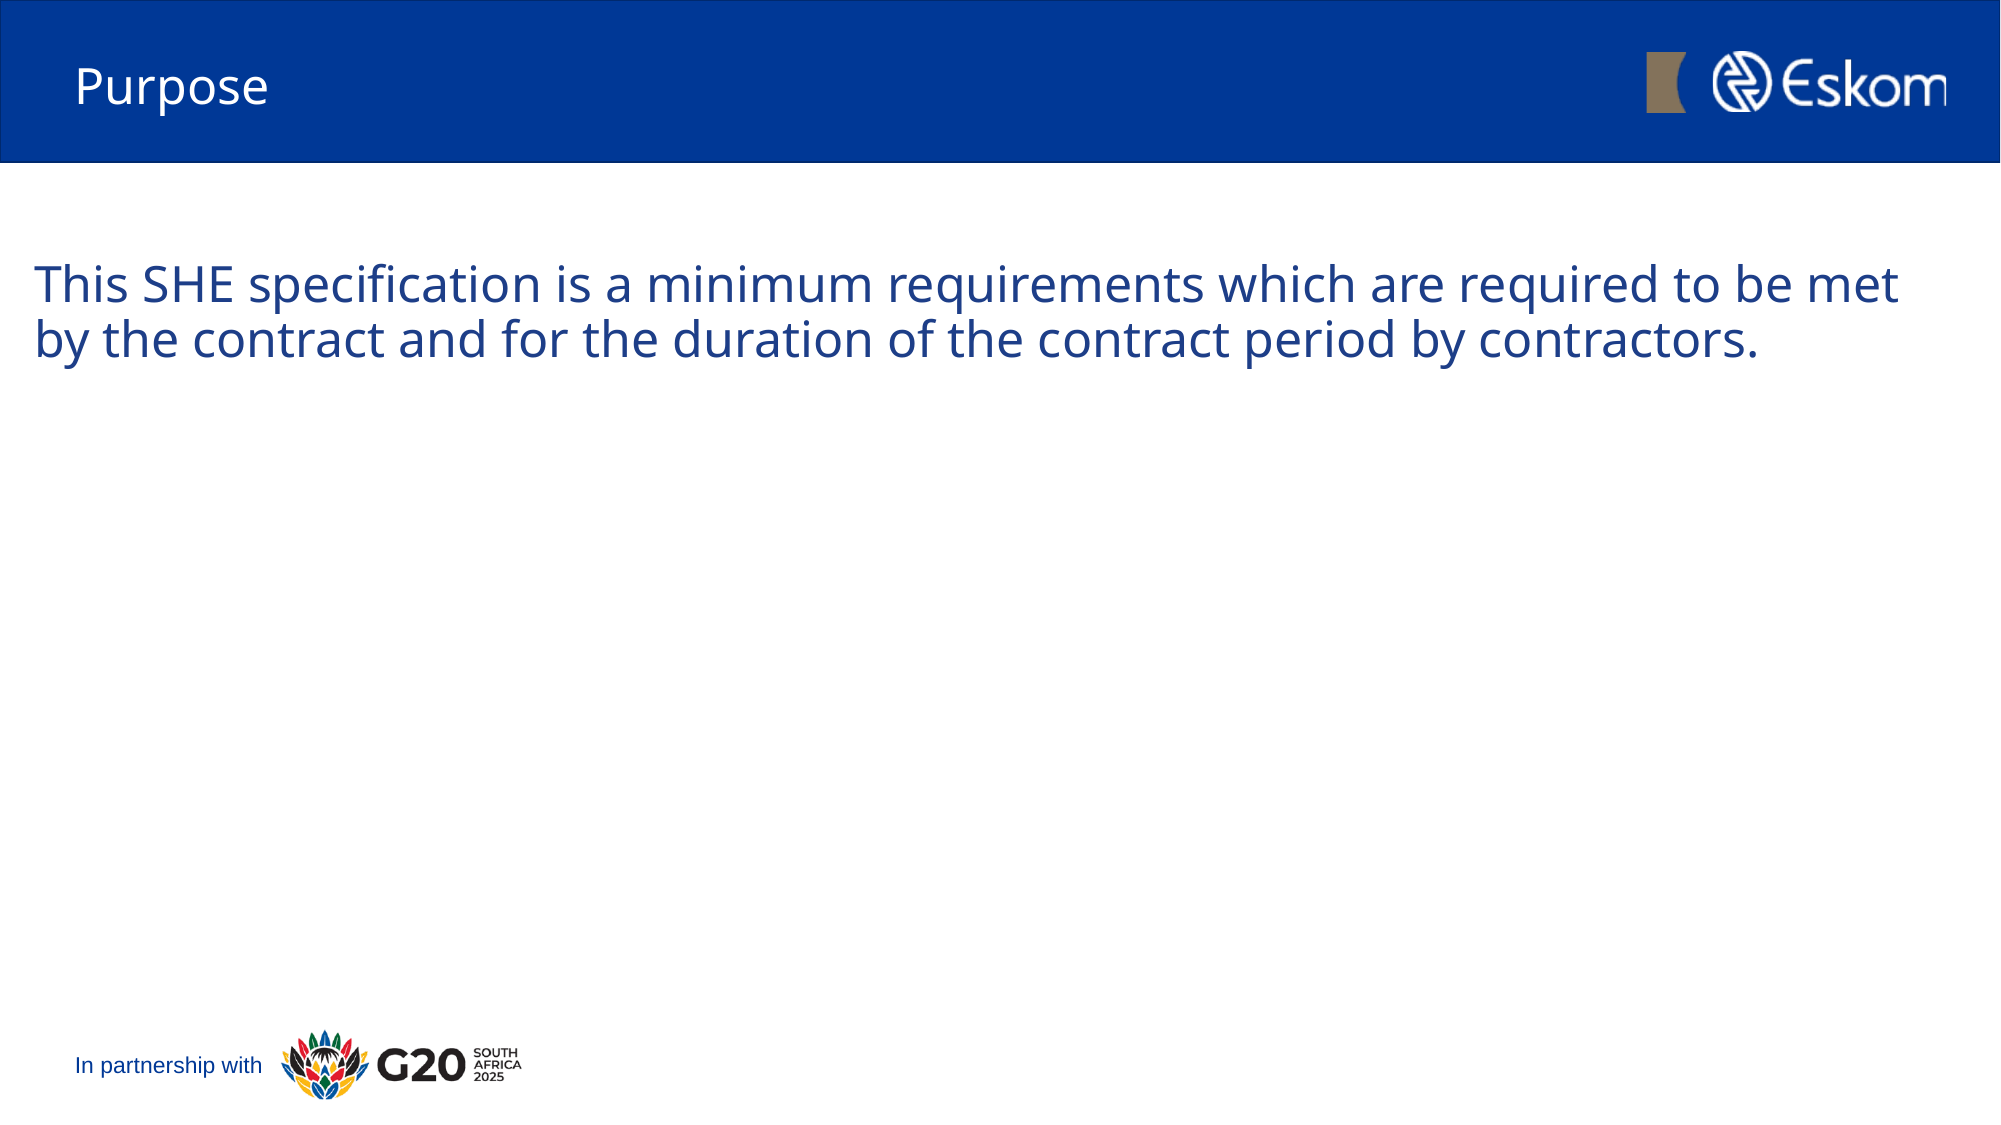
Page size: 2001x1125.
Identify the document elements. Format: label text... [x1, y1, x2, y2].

picture [280, 1029, 526, 1100]
title Purpose [59, 33, 1620, 143]
list This SHE specification is a minimum requirements which are required to be met by the contract and for the duration of the contract period by contractors. [19, 181, 1984, 1022]
